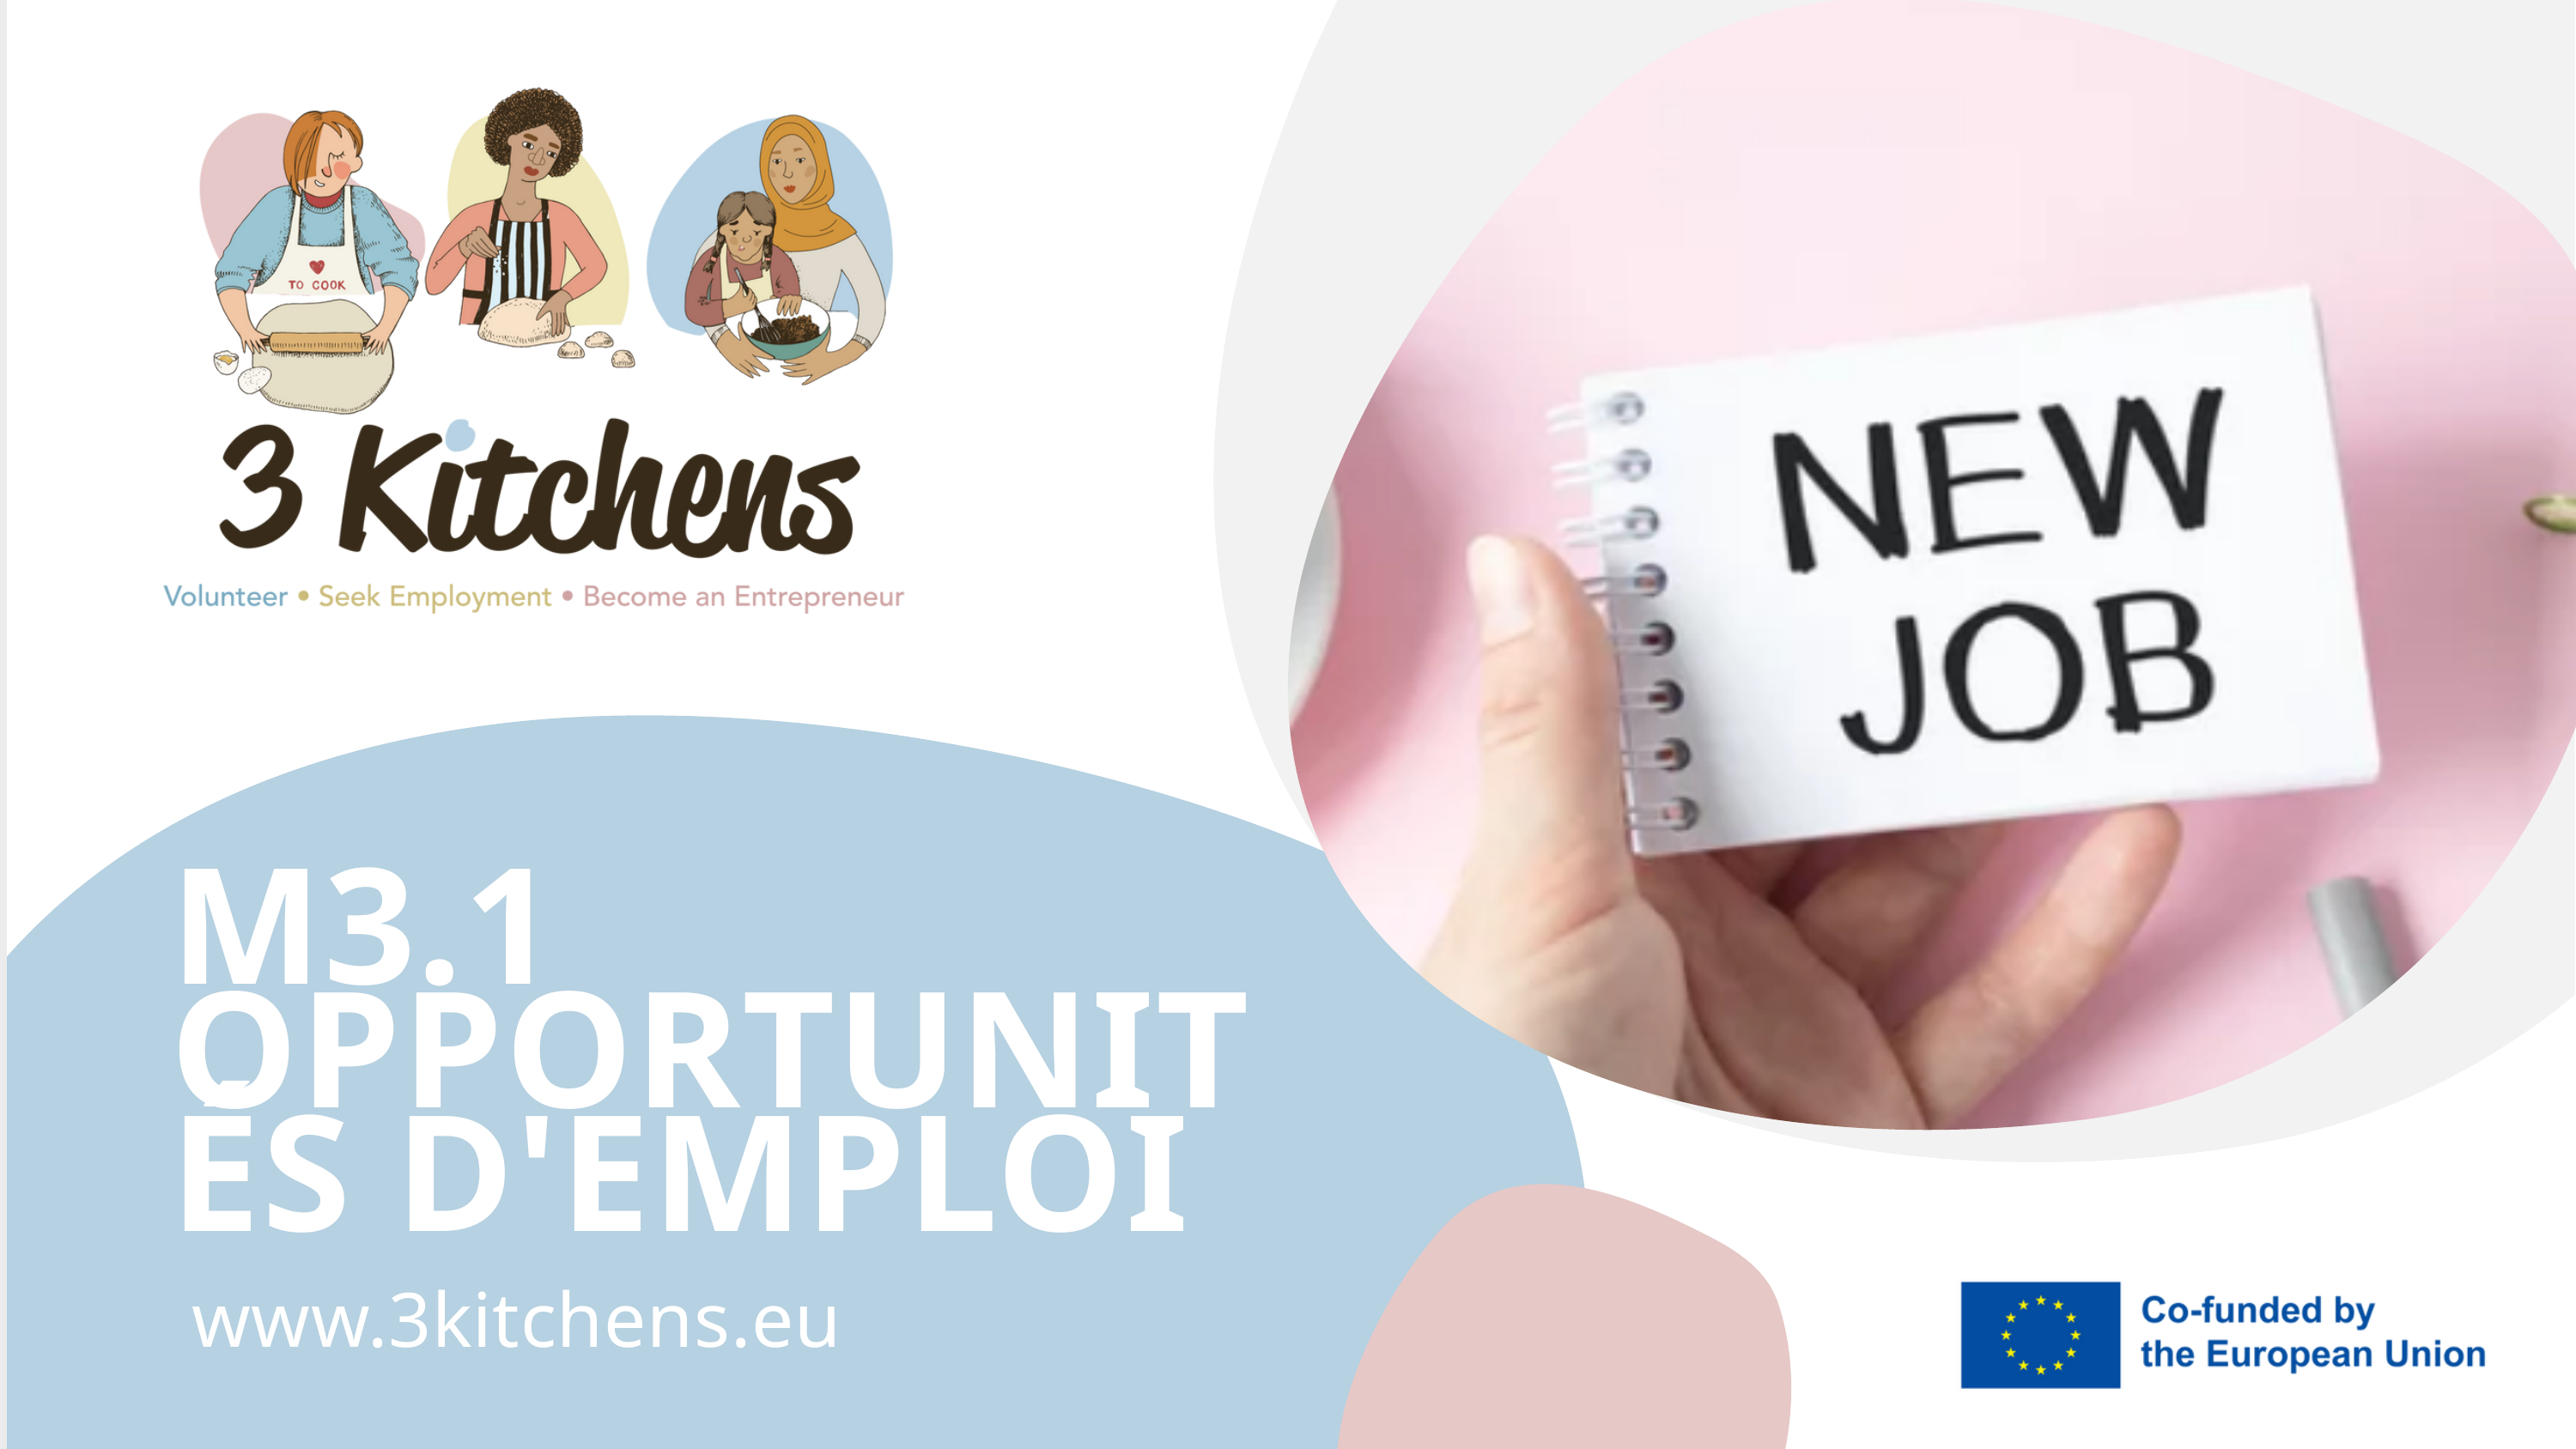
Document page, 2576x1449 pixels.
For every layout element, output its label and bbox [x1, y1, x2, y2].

text_box [0, 0, 7, 1449]
text_box [1213, 0, 2575, 1163]
text_box [1287, 0, 2576, 1131]
text_box [1954, 1276, 2526, 1396]
text_box [14, 526, 1463, 1449]
text_box [1336, 1184, 1792, 1449]
text_box [117, 21, 986, 524]
